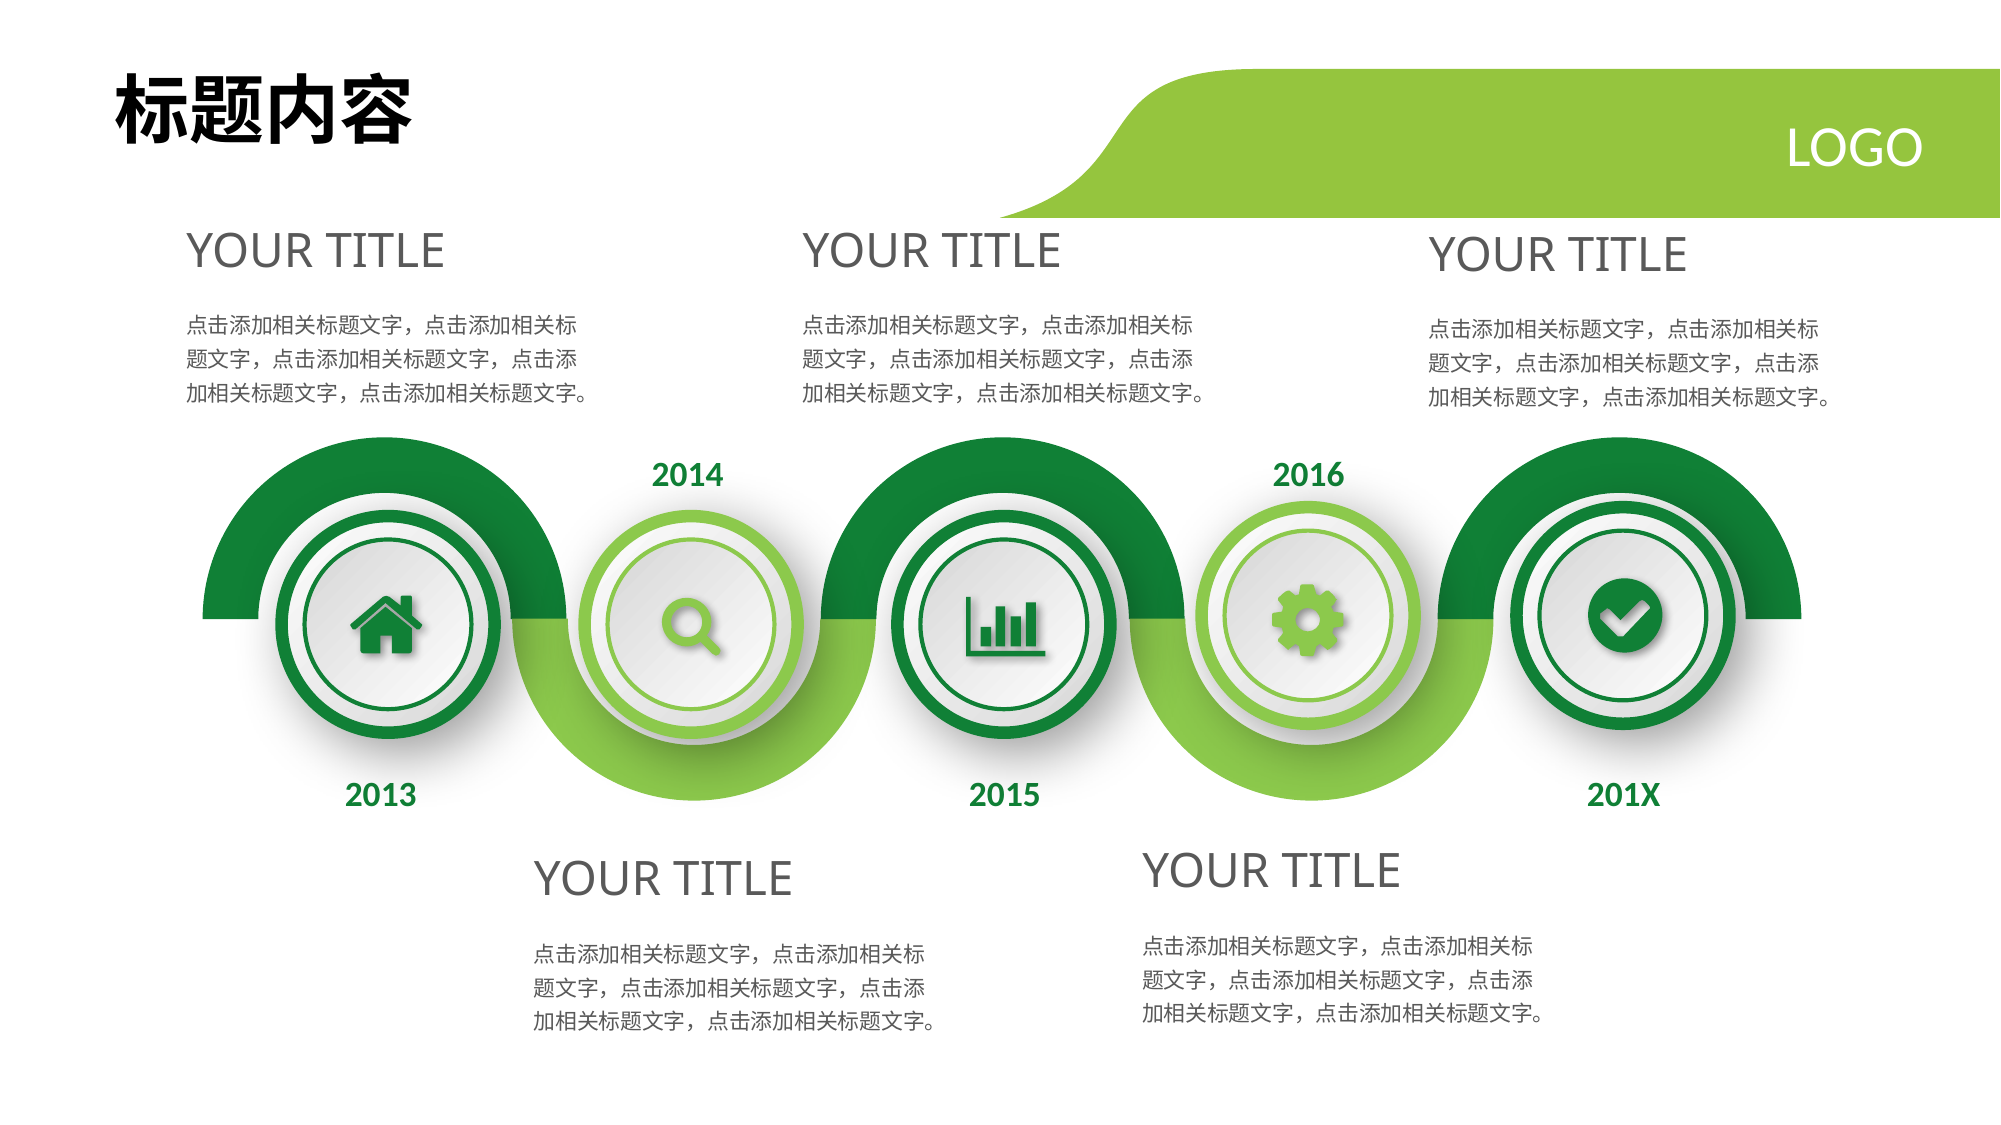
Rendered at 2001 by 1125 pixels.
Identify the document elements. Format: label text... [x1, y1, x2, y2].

text_box 点击添加相关标题文字，点击添加相关标题文字，点击添加相关标题文字，点击添加相关标题文字，点击添加相关标题文字。 [518, 924, 956, 1042]
text_box 点击添加相关标题文字，点击添加相关标题文字，点击添加相关标题文字，点击添加相关标题文字，点击添加相关标题文字。 [1127, 917, 1564, 1034]
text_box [1516, 507, 1730, 724]
text_box LOGO [1771, 100, 1939, 186]
text_box [933, 436, 1073, 450]
text_box YOUR TITLE [171, 212, 550, 285]
text_box [1549, 436, 1803, 621]
text_box [999, 67, 2000, 219]
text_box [897, 516, 1111, 733]
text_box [1201, 507, 1415, 724]
text_box YOUR TITLE [1127, 832, 1506, 905]
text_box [584, 516, 798, 733]
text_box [344, 450, 1661, 815]
text_box 点击添加相关标题文字，点击添加相关标题文字，点击添加相关标题文字，点击添加相关标题文字，点击添加相关标题文字。 [787, 296, 1224, 414]
text_box YOUR TITLE [518, 840, 897, 913]
text_box YOUR TITLE [1413, 219, 1792, 289]
text_box [201, 436, 455, 621]
text_box 点击添加相关标题文字，点击添加相关标题文字，点击添加相关标题文字，点击添加相关标题文字，点击添加相关标题文字。 [171, 296, 608, 414]
text_box YOUR TITLE [787, 212, 1166, 285]
text_box 标题内容 [99, 54, 430, 160]
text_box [281, 516, 495, 733]
text_box 点击添加相关标题文字，点击添加相关标题文字，点击添加相关标题文字，点击添加相关标题文字，点击添加相关标题文字。 [1413, 300, 1850, 418]
